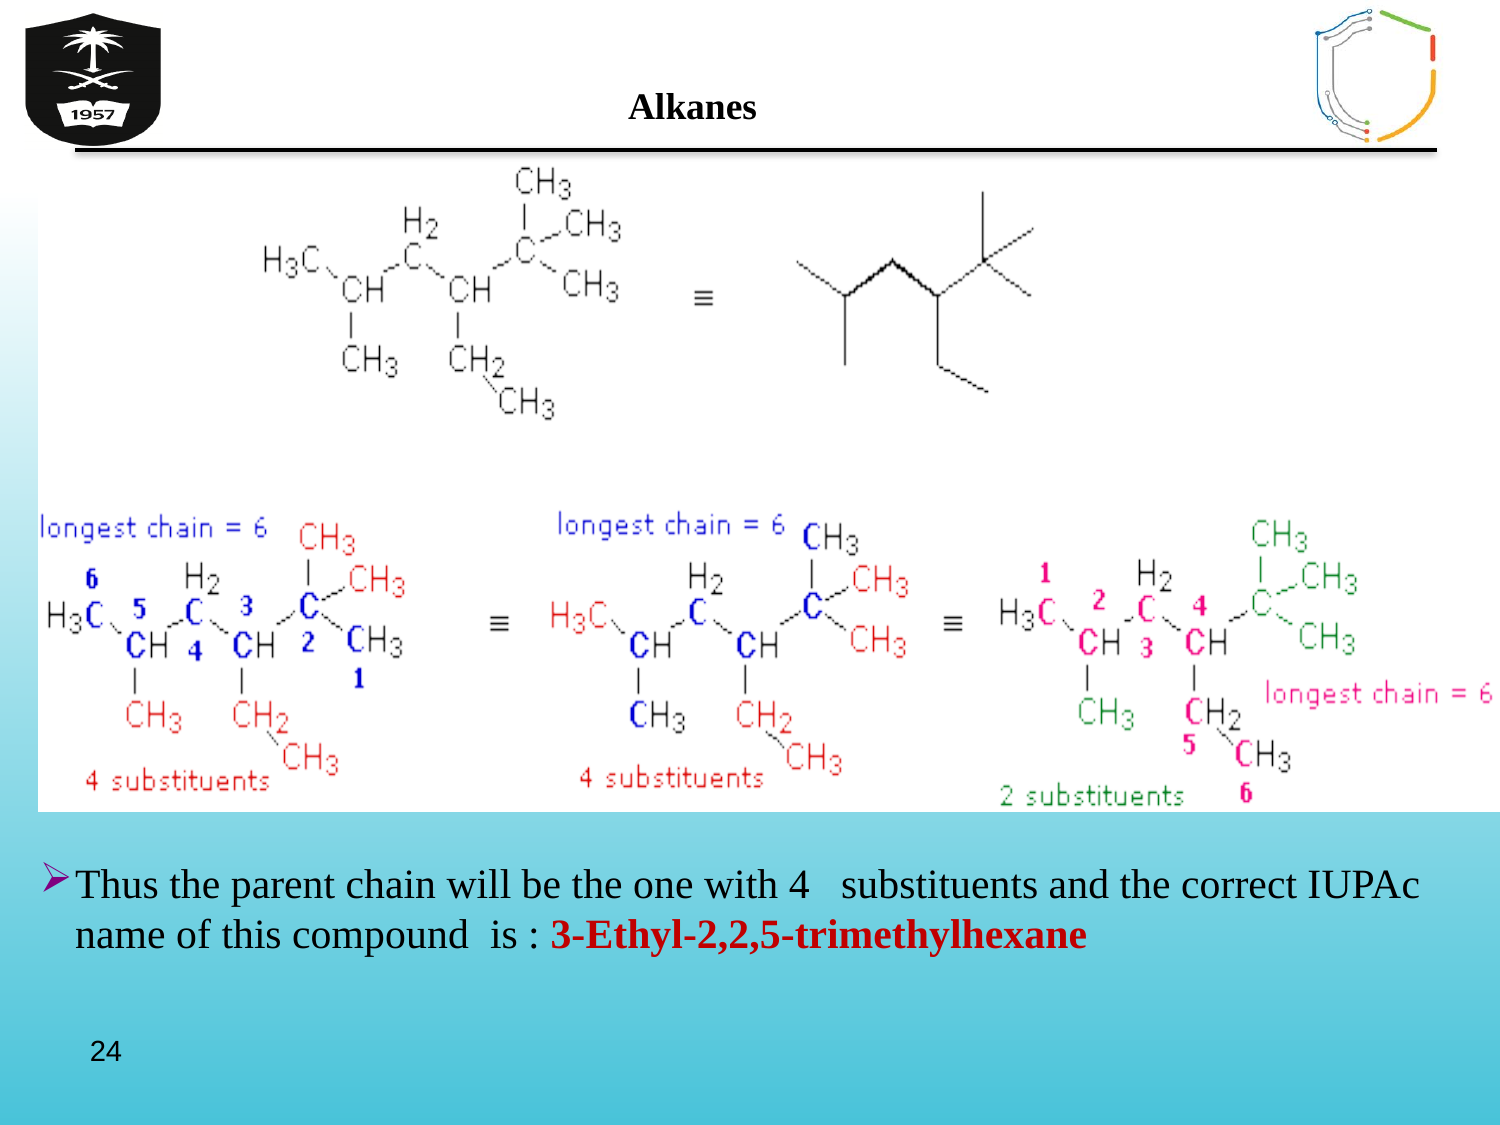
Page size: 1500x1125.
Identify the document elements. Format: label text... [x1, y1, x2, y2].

picture [37, 0, 1500, 813]
text_box Thus the parent chain will be the one with 4 substituents and the correct IUPAc name of this compound is : 3-Ethyl-2,2,5-trimethylhexane [24, 849, 1500, 965]
picture [24, 12, 163, 151]
text_box Alkanes [613, 74, 773, 135]
text_box 24 [75, 1024, 425, 1103]
